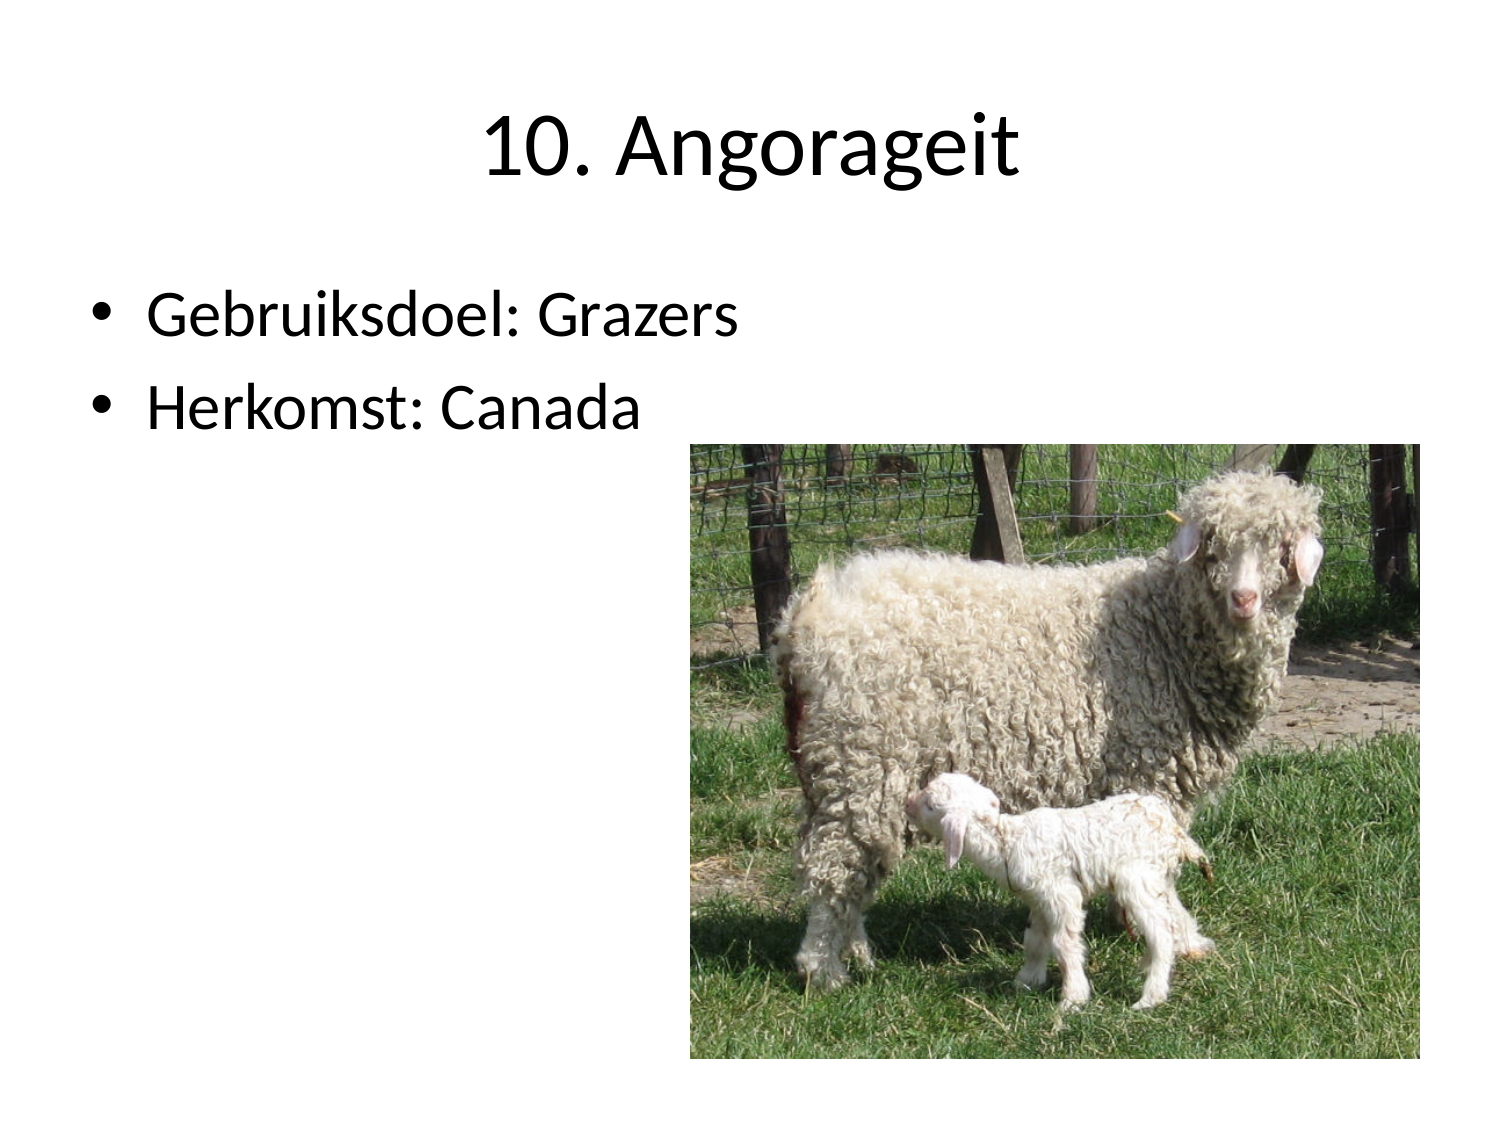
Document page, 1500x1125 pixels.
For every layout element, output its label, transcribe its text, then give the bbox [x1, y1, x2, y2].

picture [690, 444, 1420, 1059]
title 10. Angorageit [75, 45, 1425, 233]
list Gebruiksdoel: Grazers Herkomst: Canada [75, 262, 1425, 1005]
